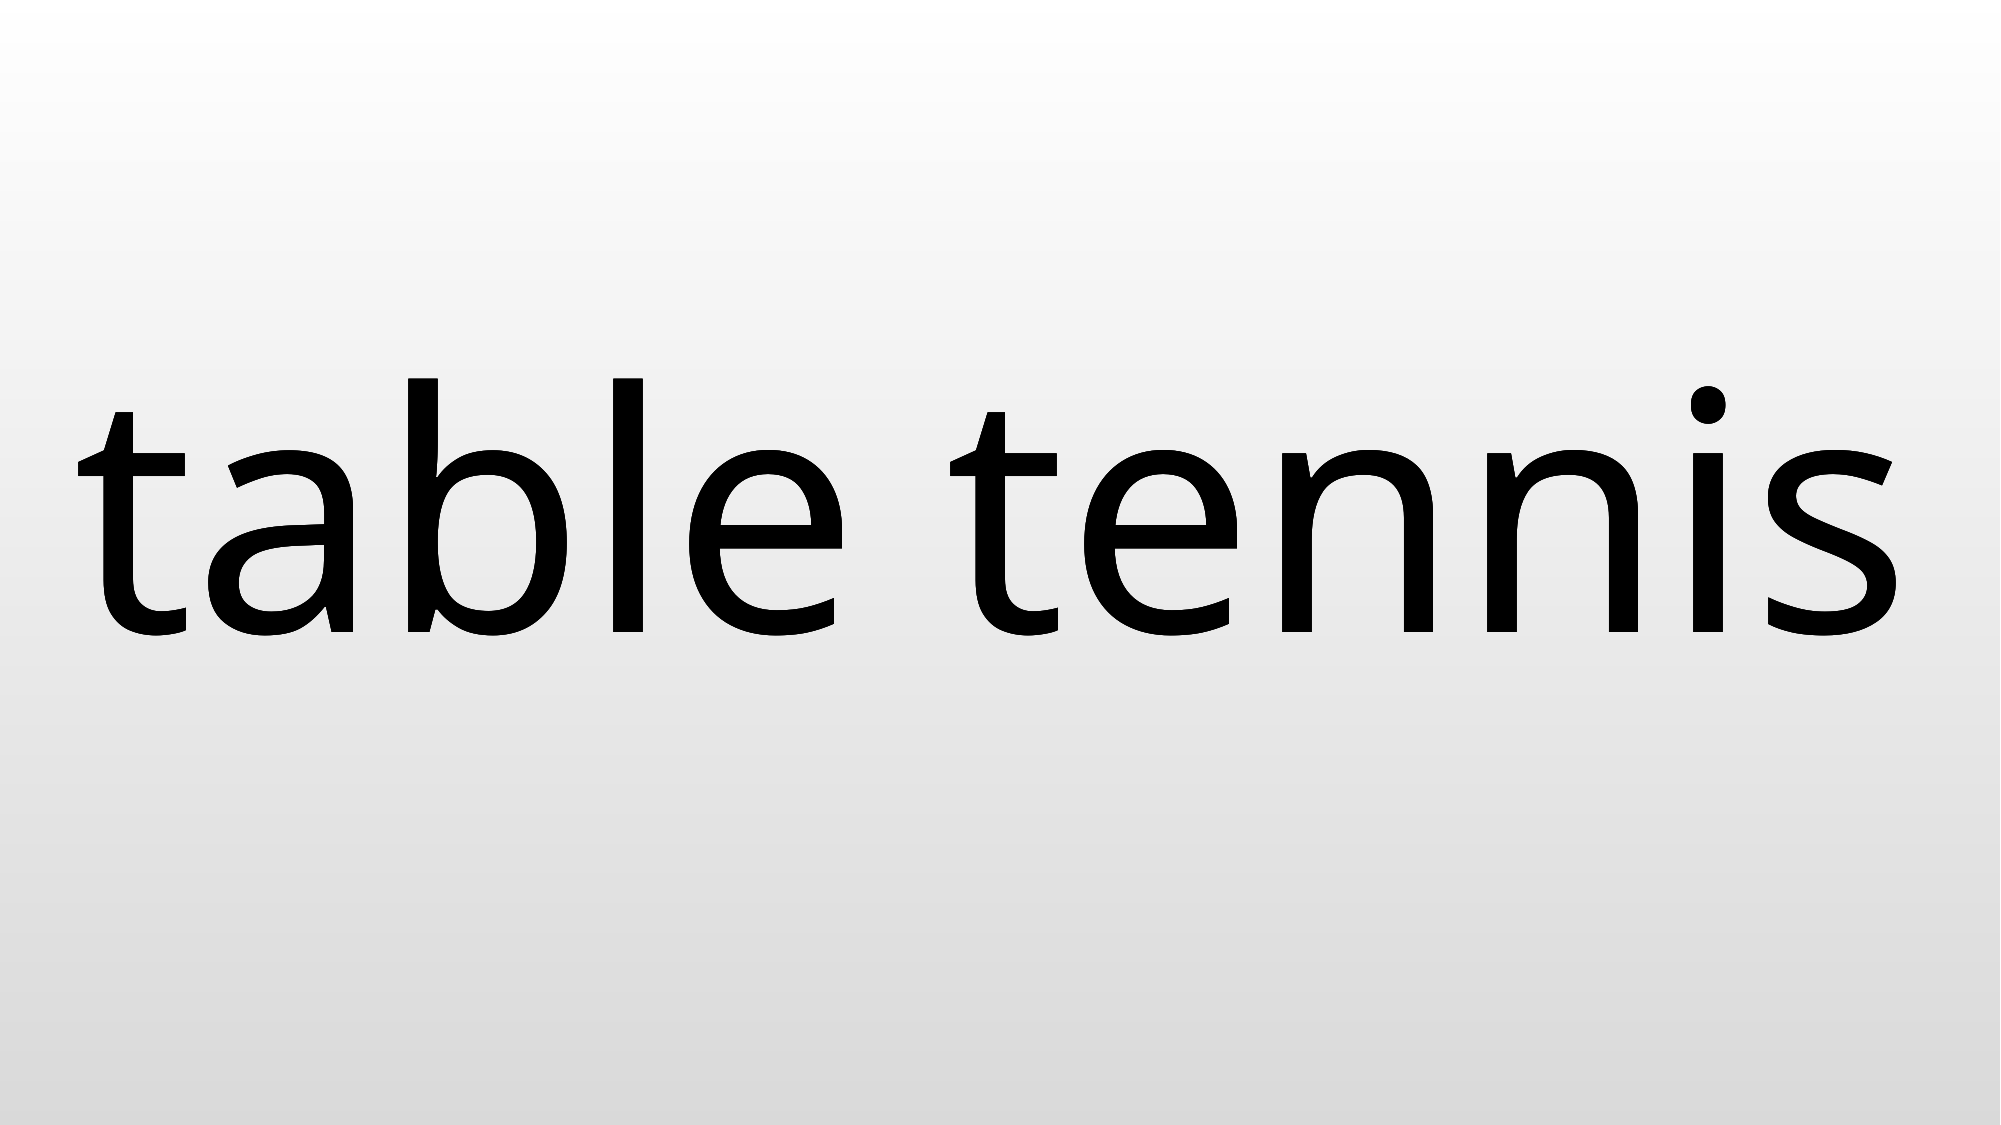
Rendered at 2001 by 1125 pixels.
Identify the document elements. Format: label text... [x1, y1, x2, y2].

text_box table tennis [58, 292, 2000, 707]
